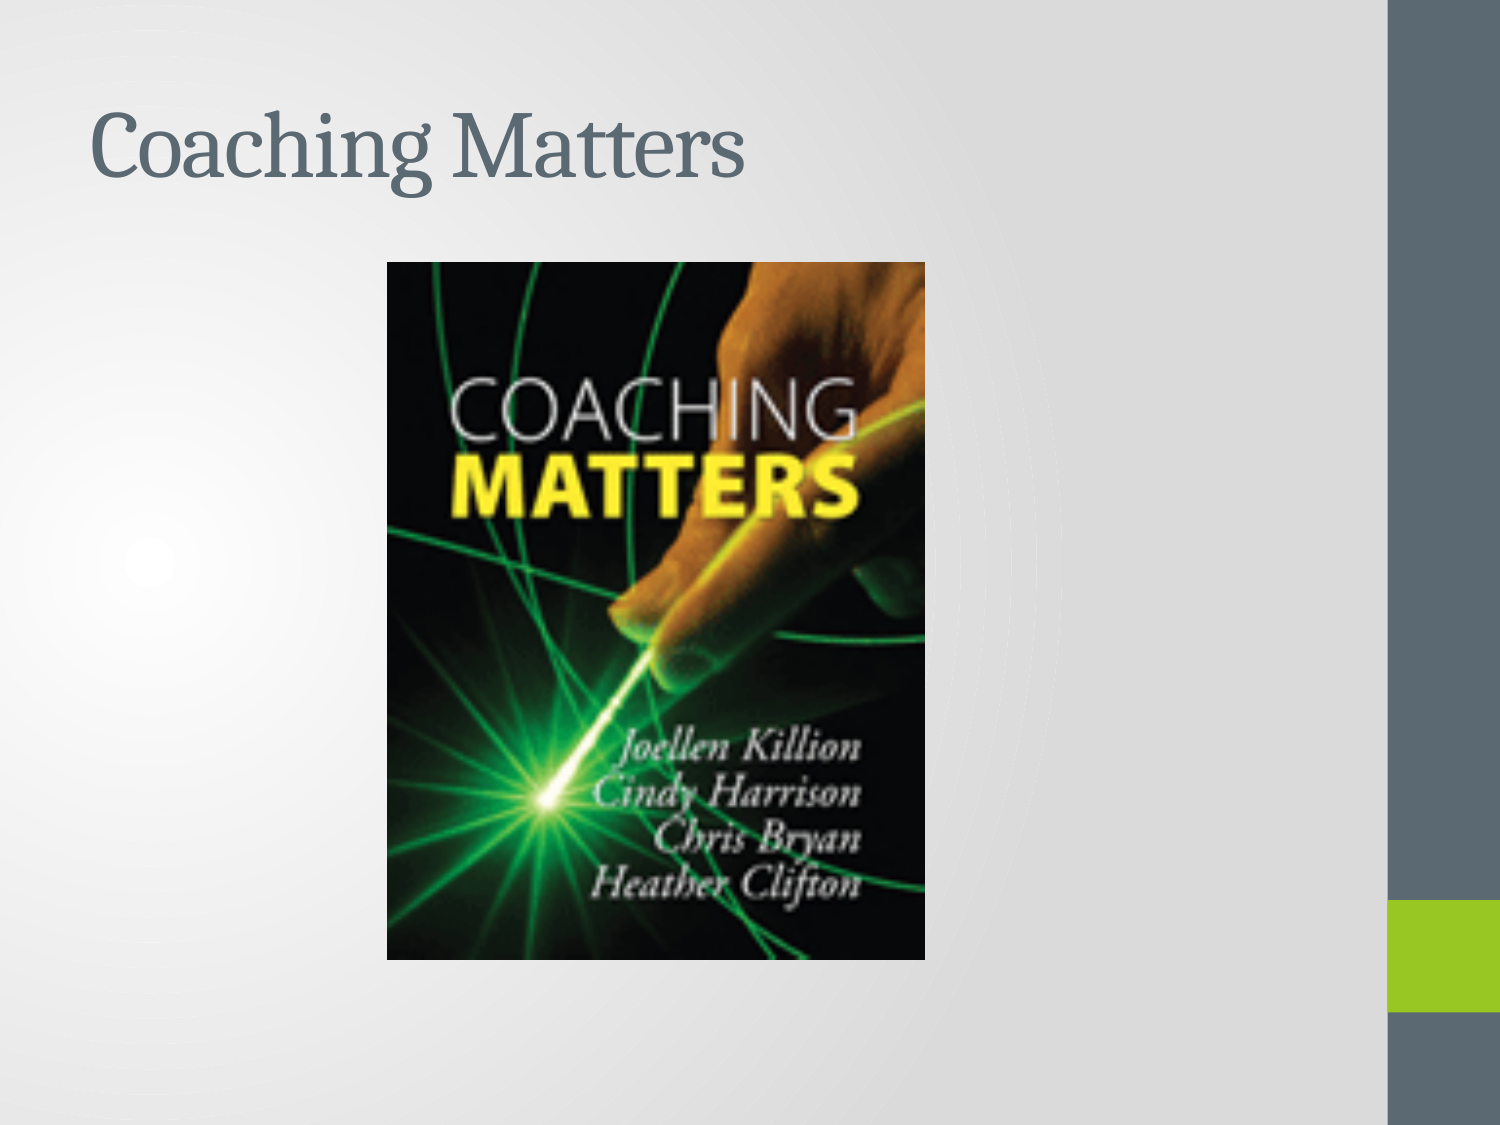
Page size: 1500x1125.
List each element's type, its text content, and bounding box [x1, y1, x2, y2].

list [386, 261, 926, 961]
title Coaching Matters [75, 45, 1325, 233]
